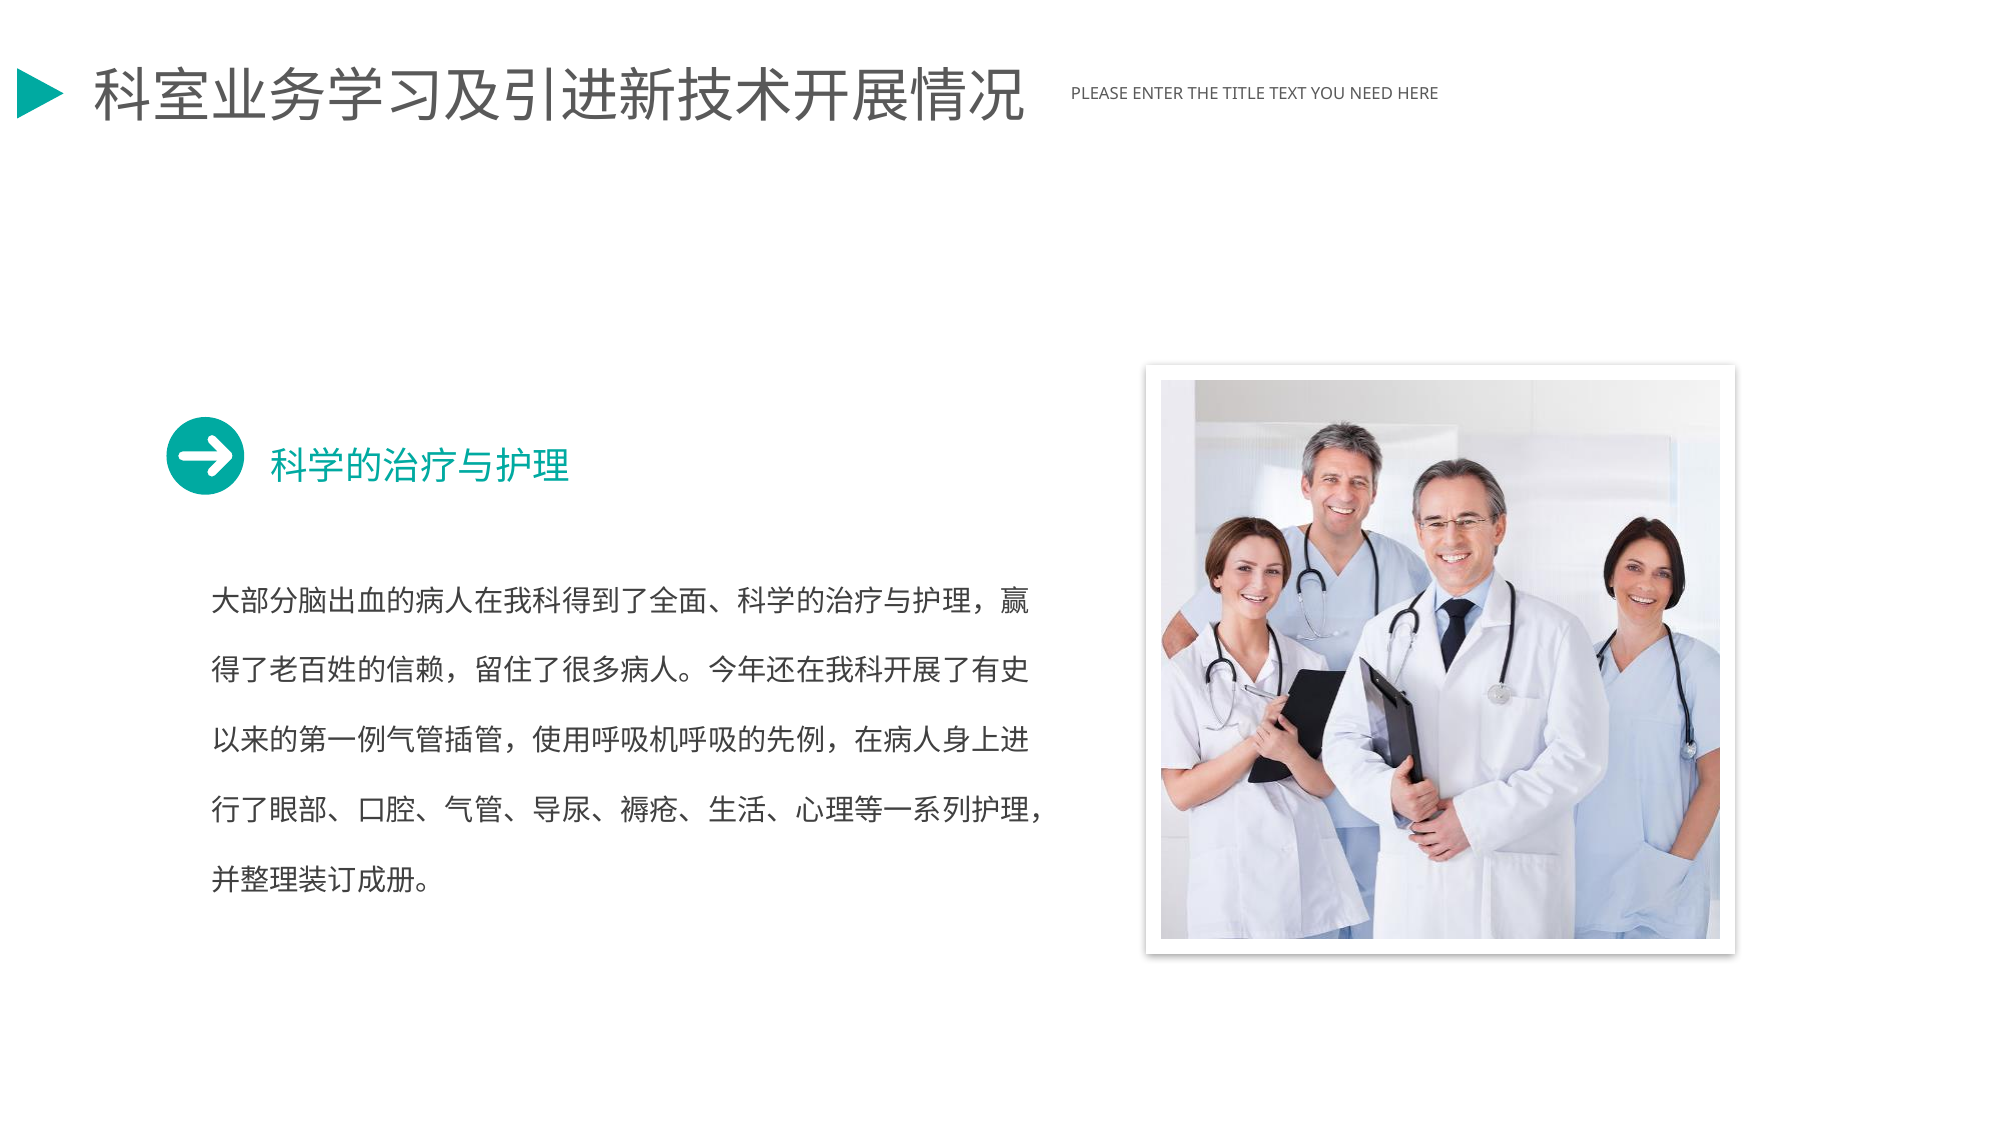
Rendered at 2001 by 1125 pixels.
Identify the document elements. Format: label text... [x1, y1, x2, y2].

text_box [16, 66, 66, 121]
text_box PLEASE ENTER THE TITLE TEXT YOU NEED HERE [1056, 75, 1599, 111]
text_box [196, 434, 1057, 908]
picture [1160, 379, 1721, 940]
text_box [165, 415, 239, 495]
text_box 科室业务学习及引进新技术开展情况 [74, 58, 1046, 129]
